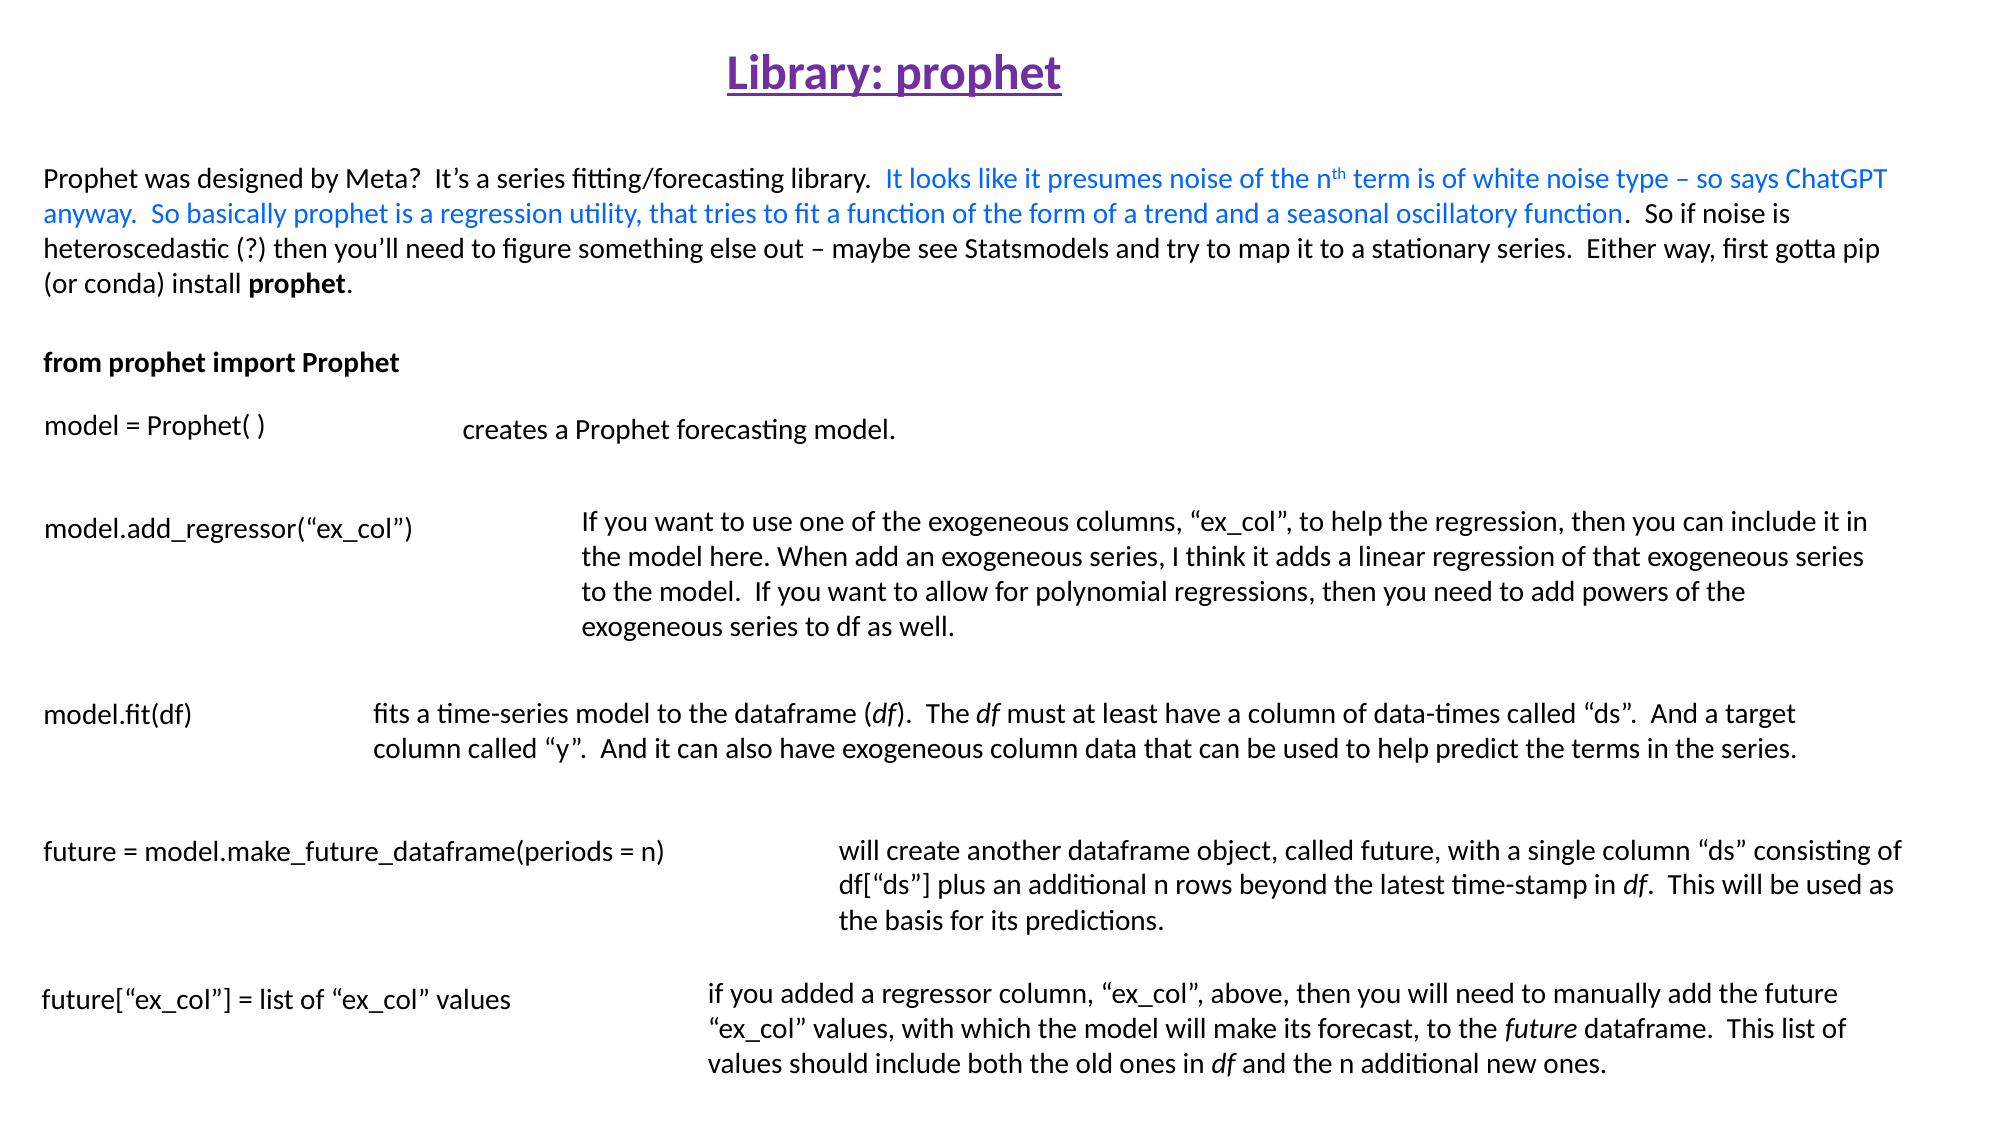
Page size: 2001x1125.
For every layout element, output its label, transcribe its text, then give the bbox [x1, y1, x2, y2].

text_box future = model.make_future_dataframe(periods = n) [28, 825, 694, 876]
text_box Library: prophet [712, 32, 1077, 108]
text_box model.fit(df) [28, 688, 248, 738]
text_box from prophet import Prophet [28, 335, 486, 386]
text_box fits a time-series model to the dataframe (df). The df must at least have a column of data-times called “ds”. And a target column called “y”. And it can also have exogeneous column data that can be used to help predict the terms in the series. [358, 687, 1845, 772]
text_box If you want to use one of the exogeneous columns, “ex_col”, to help the regression, then you can include it in the model here. When add an exogeneous series, I think it adds a linear regression of that exogeneous series to the model. If you want to allow for polynomial regressions, then you need to add powers of the exogeneous series to df as well. [566, 494, 1894, 650]
text_box model.add_regressor(“ex_col”) [29, 501, 447, 552]
text_box will create another dataframe object, called future, with a single column “ds” consisting of df[“ds”] plus an additional n rows beyond the latest time-stamp in df. This will be used as the basis for its predictions. [824, 823, 1947, 944]
text_box Prophet was designed by Meta? It’s a series fitting/forecasting library. It looks like it presumes noise of the nth term is of white noise type – so says ChatGPT anyway. So basically prophet is a regression utility, that tries to fit a function of the form of a trend and a seasonal oscillatory function. So if noise is heteroscedastic (?) then you’ll need to figure something else out – maybe see Statsmodels and try to map it to a stationary series. Either way, first gotta pip (or conda) install prophet. [28, 151, 1920, 307]
text_box model = Prophet( ) [29, 399, 341, 449]
text_box future[“ex_col”] = list of “ex_col” values [26, 972, 567, 1023]
text_box if you added a regressor column, “ex_col”, above, then you will need to manually add the future “ex_col” values, with which the model will make its forecast, to the future dataframe. This list of values should include both the old ones in df and the n additional new ones. [693, 967, 1894, 1087]
text_box creates a Prophet forecasting model. [447, 402, 996, 453]
